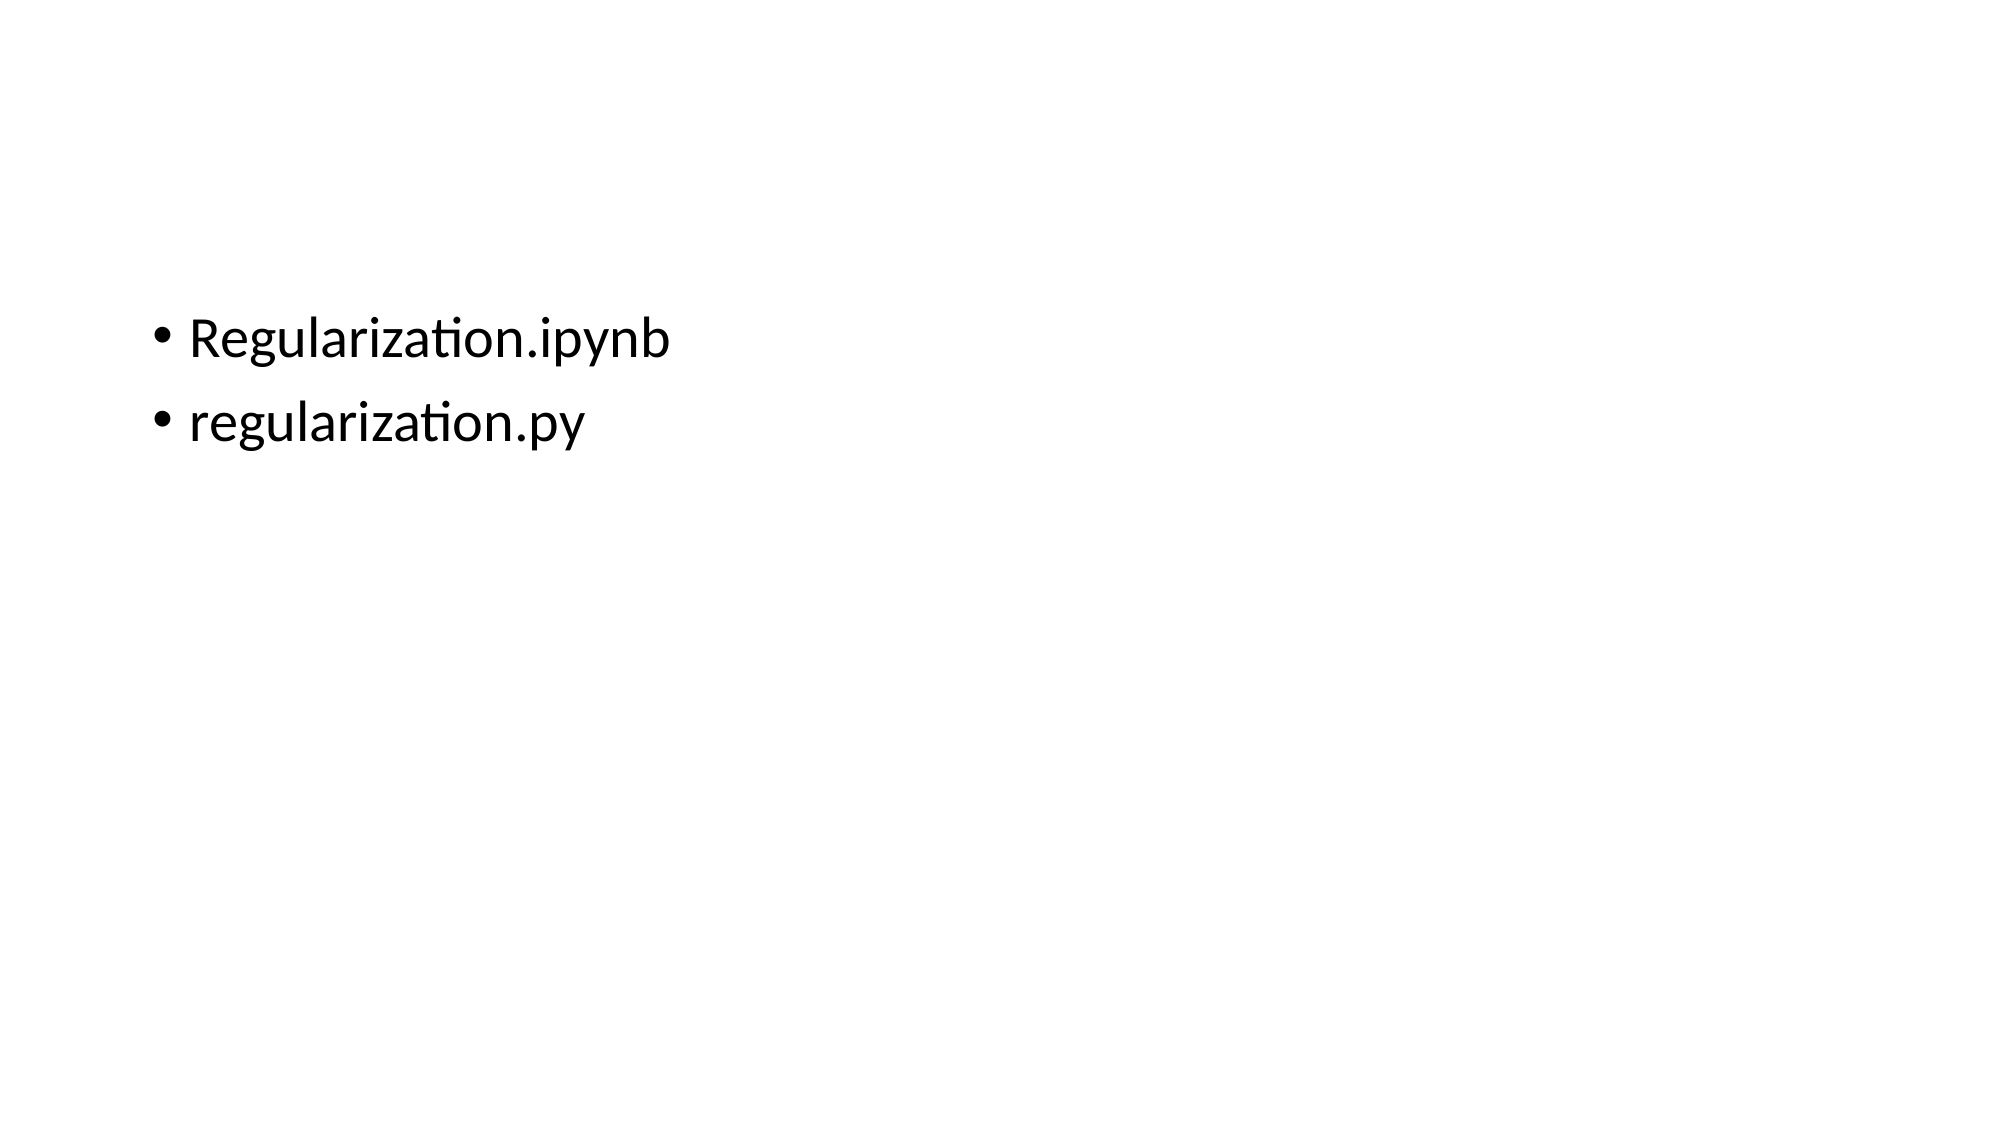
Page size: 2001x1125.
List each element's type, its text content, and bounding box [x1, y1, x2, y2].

list Regularization.ipynb regularization.py [137, 299, 1863, 1014]
